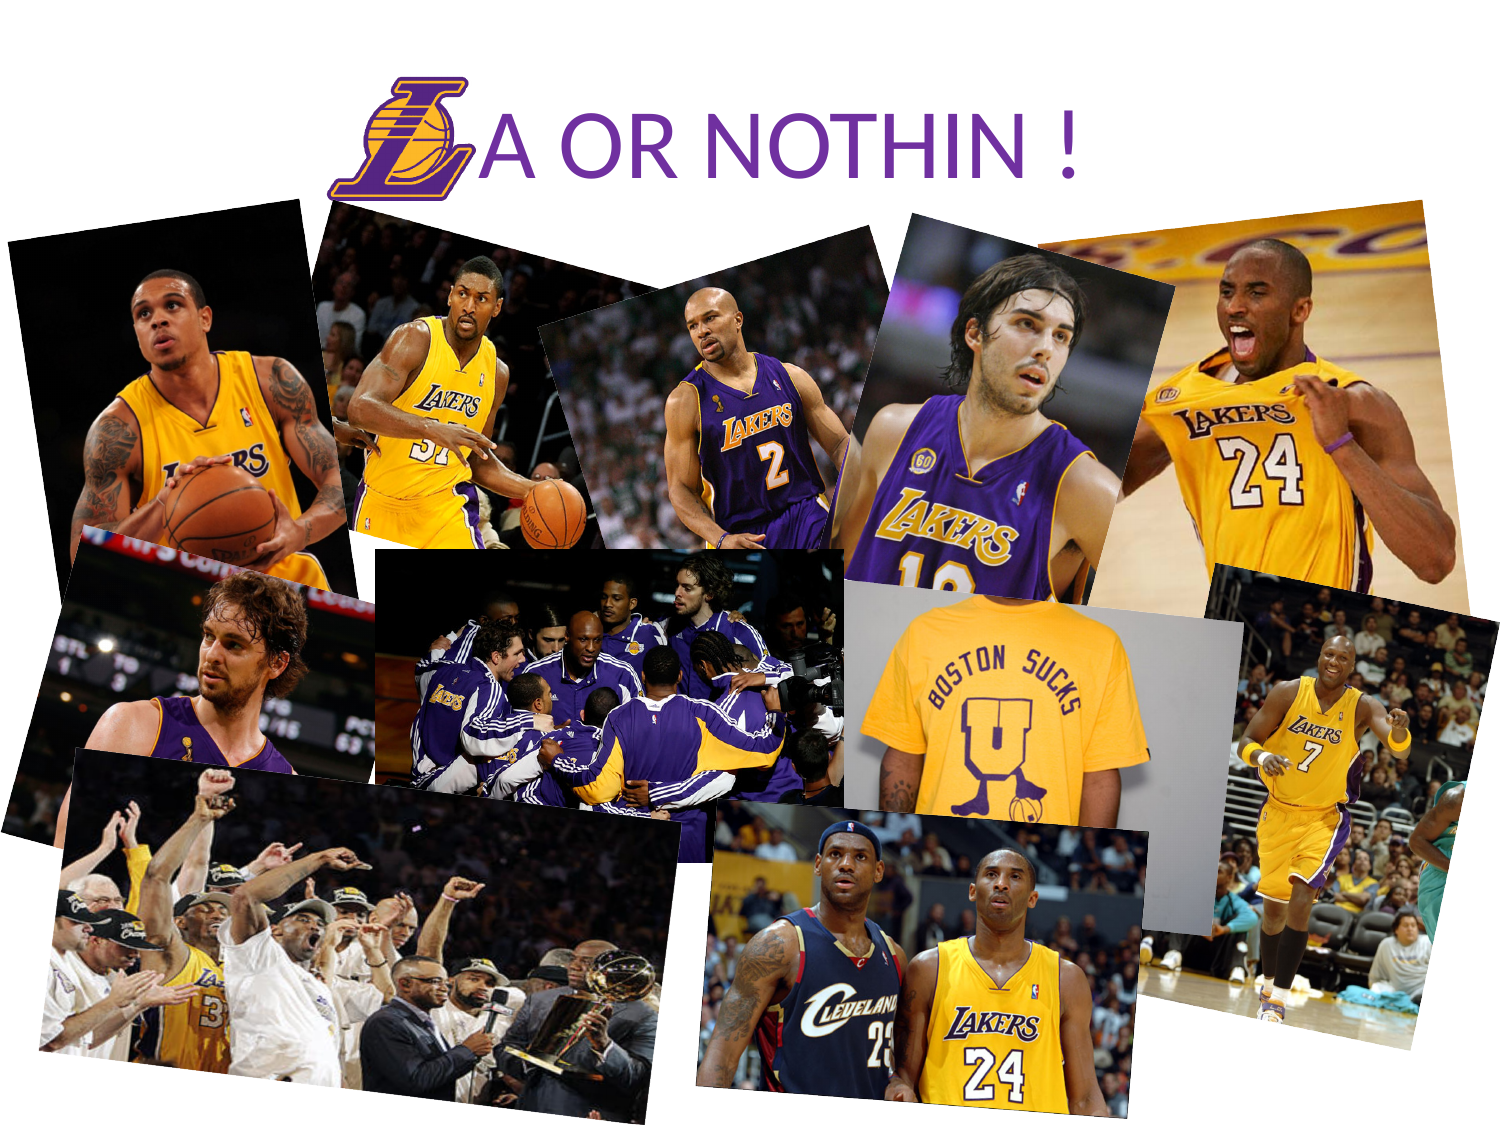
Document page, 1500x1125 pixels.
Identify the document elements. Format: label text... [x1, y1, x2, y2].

picture [1, 199, 1500, 1125]
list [324, 74, 478, 203]
title L A OR NOTHIN ! [37, 45, 1463, 233]
